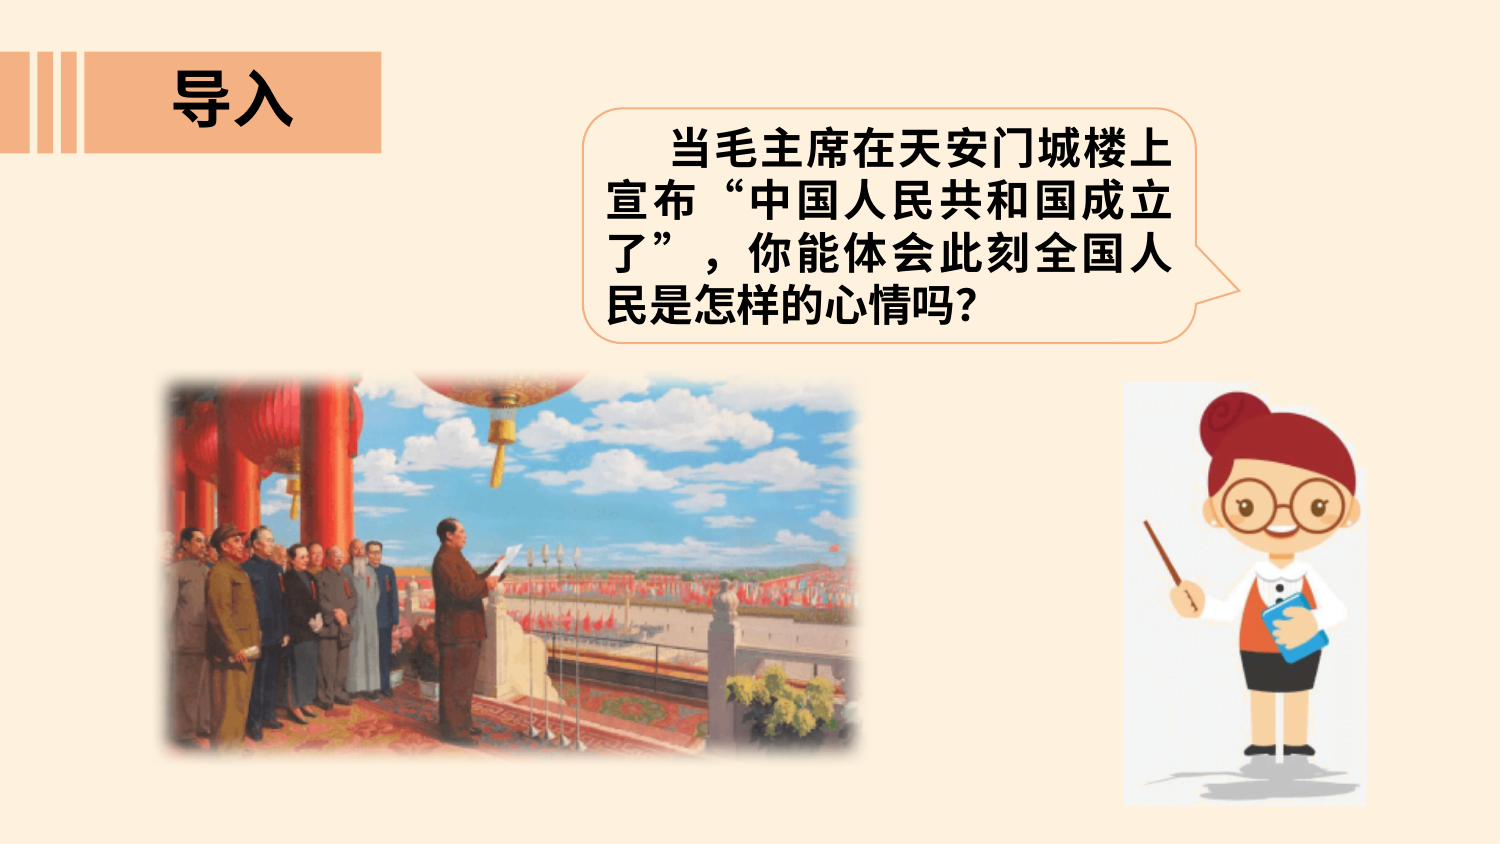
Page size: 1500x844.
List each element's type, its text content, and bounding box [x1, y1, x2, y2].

picture [0, 0, 1500, 844]
text_box 当毛主席在天安门城楼上宣布“中国人民共和国成立了”，你能体会此刻全国人民是怎样的心情吗？ [581, 107, 1242, 345]
text_box [0, 51, 30, 154]
text_box [60, 51, 77, 154]
text_box [37, 51, 54, 154]
text_box 导入 [84, 51, 382, 154]
